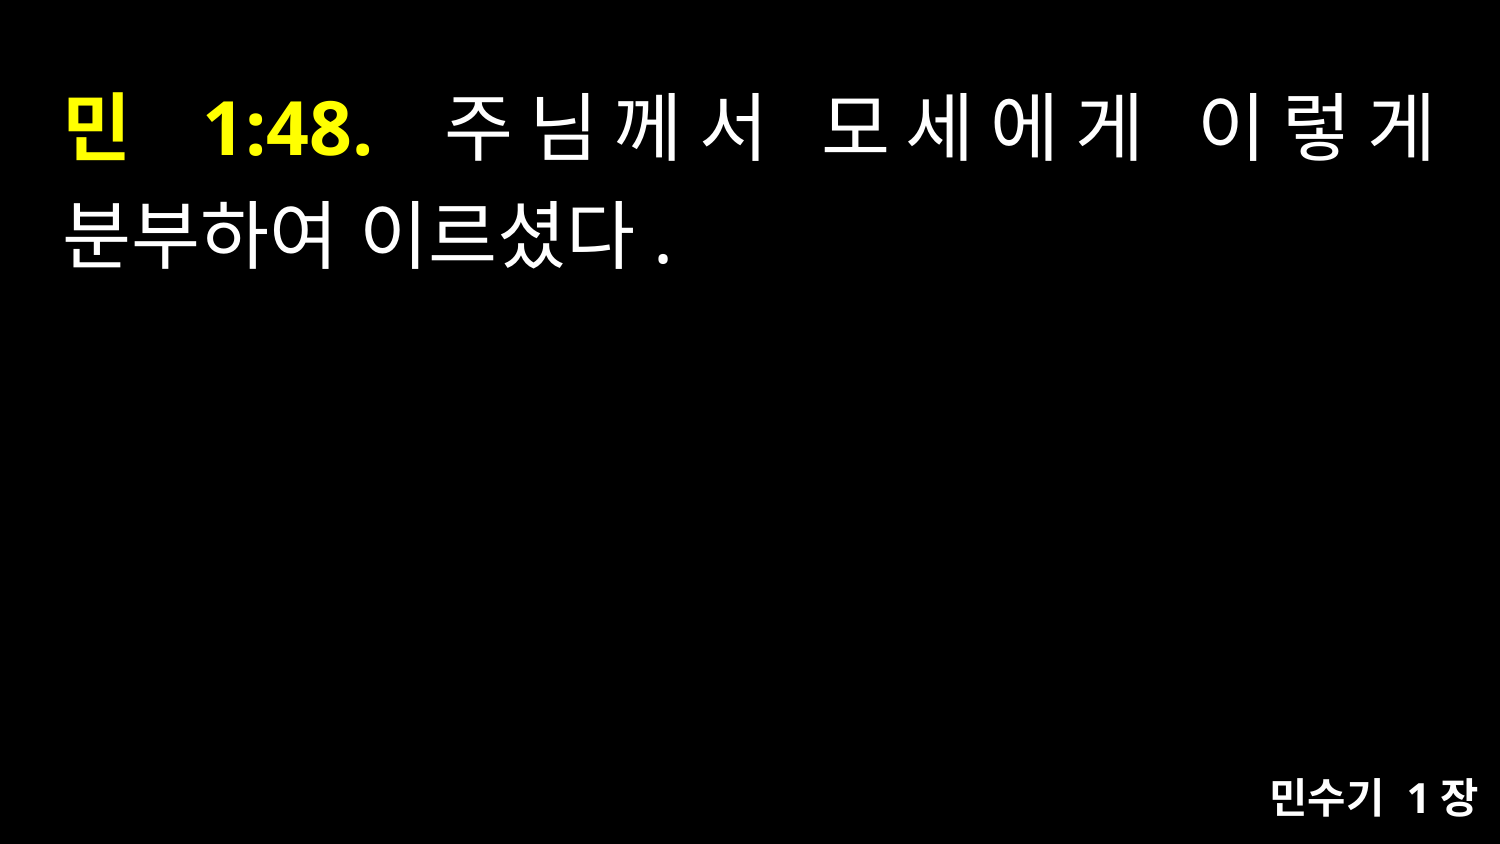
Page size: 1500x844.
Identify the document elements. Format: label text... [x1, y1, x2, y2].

subtitle 민수기 1장 [916, 770, 1500, 844]
title 민 1:48. 주님께서 모세에게 이렇게 분부하여 이르셨다. [0, 0, 1500, 844]
